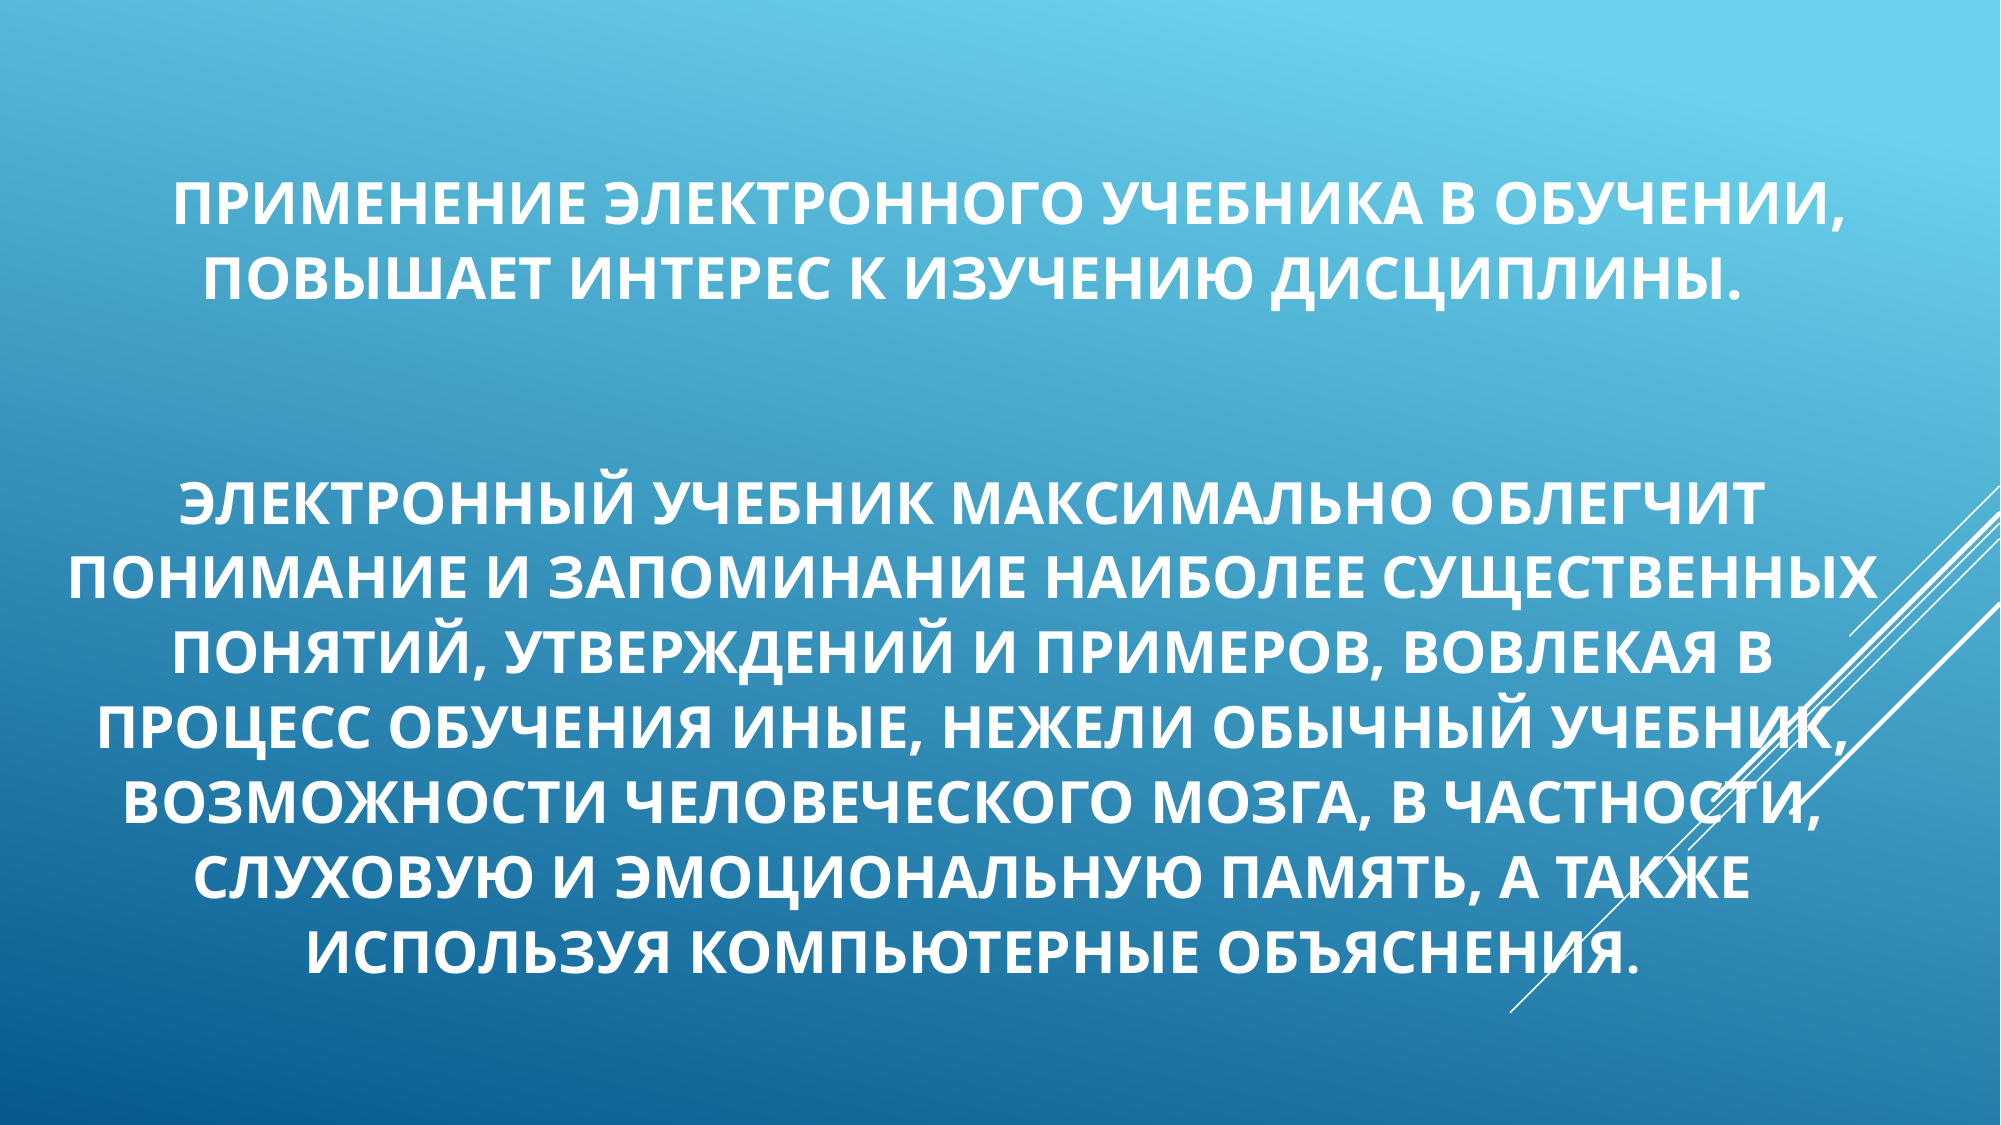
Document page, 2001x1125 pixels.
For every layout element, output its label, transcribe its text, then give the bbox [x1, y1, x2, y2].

title применение электронного учебника в обучении, повышает интерес к изучению дисциплины. электронный учебник максимально облегчит понимание и запоминание наиболее существенных понятий, утверждений и примеров, вовлекая в процесс обучения иные, нежели обычный учебник, возможности человеческого мозга, в частности, слуховую и эмоциональную память, а также используя компьютерные объяснения. [32, 21, 1914, 1125]
